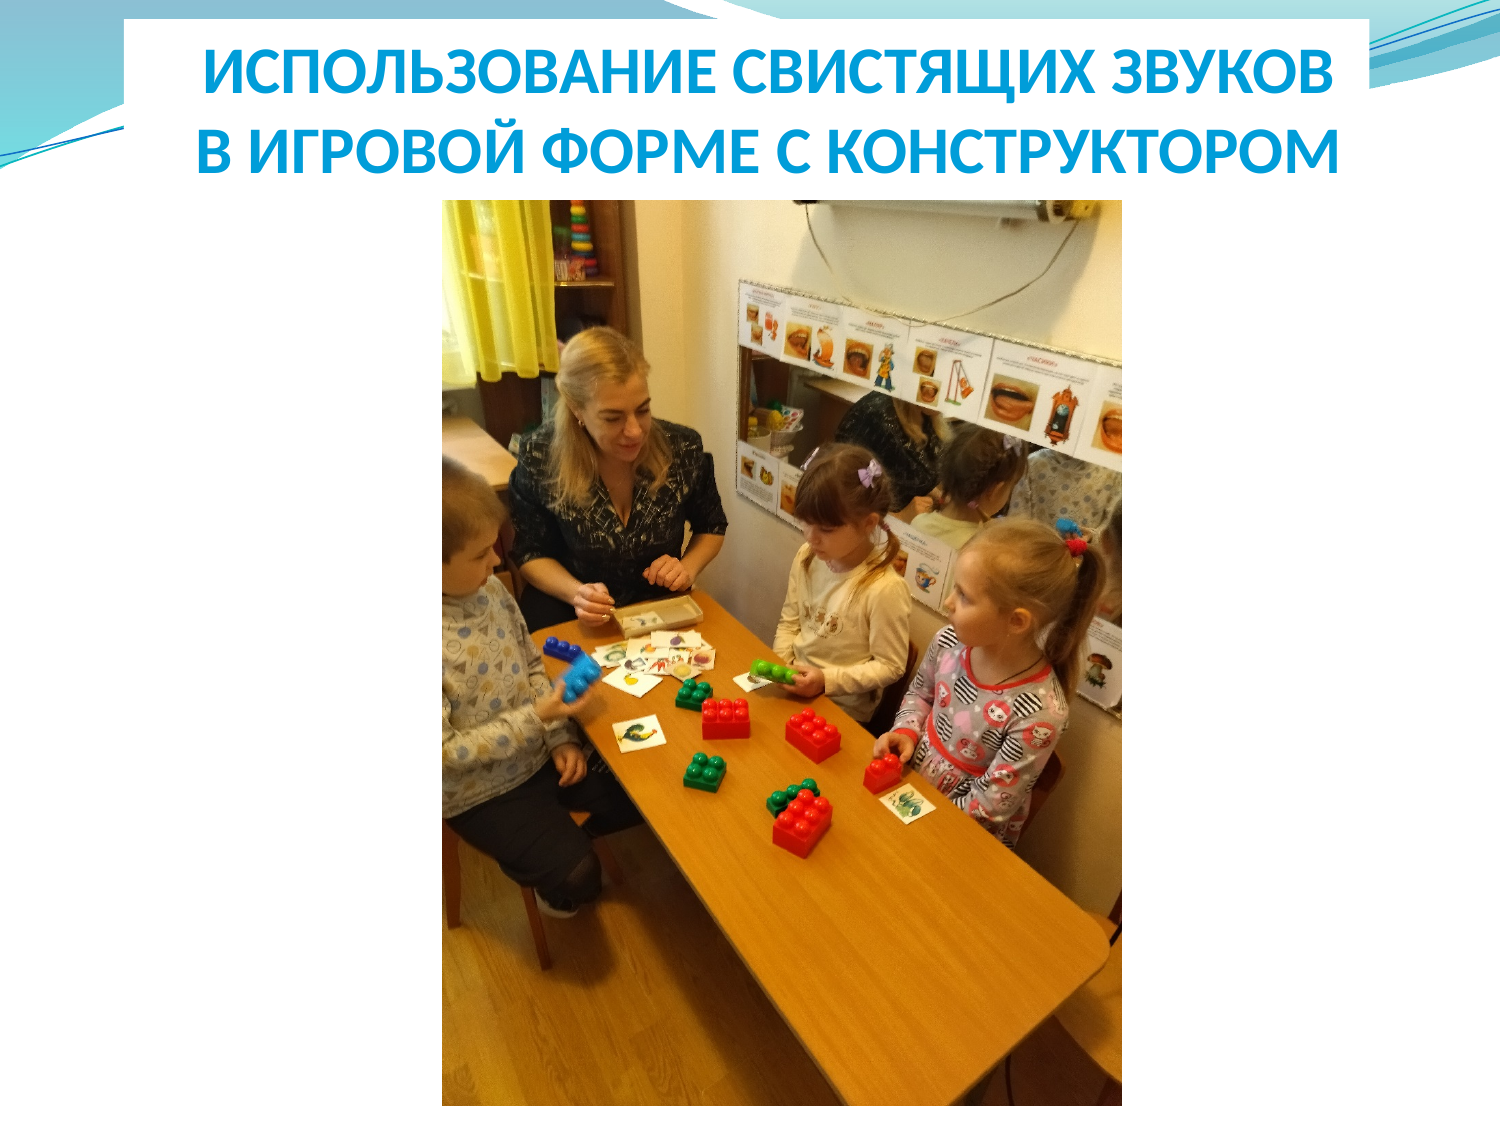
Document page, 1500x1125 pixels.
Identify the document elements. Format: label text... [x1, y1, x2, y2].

list ИСПОЛЬЗОВАНИЕ СВИСТЯЩИХ ЗВУКОВ В ИГРОВОЙ ФОРМЕ С КОНСТРУКТОРОМ [123, 19, 1370, 204]
picture [442, 199, 1123, 1107]
